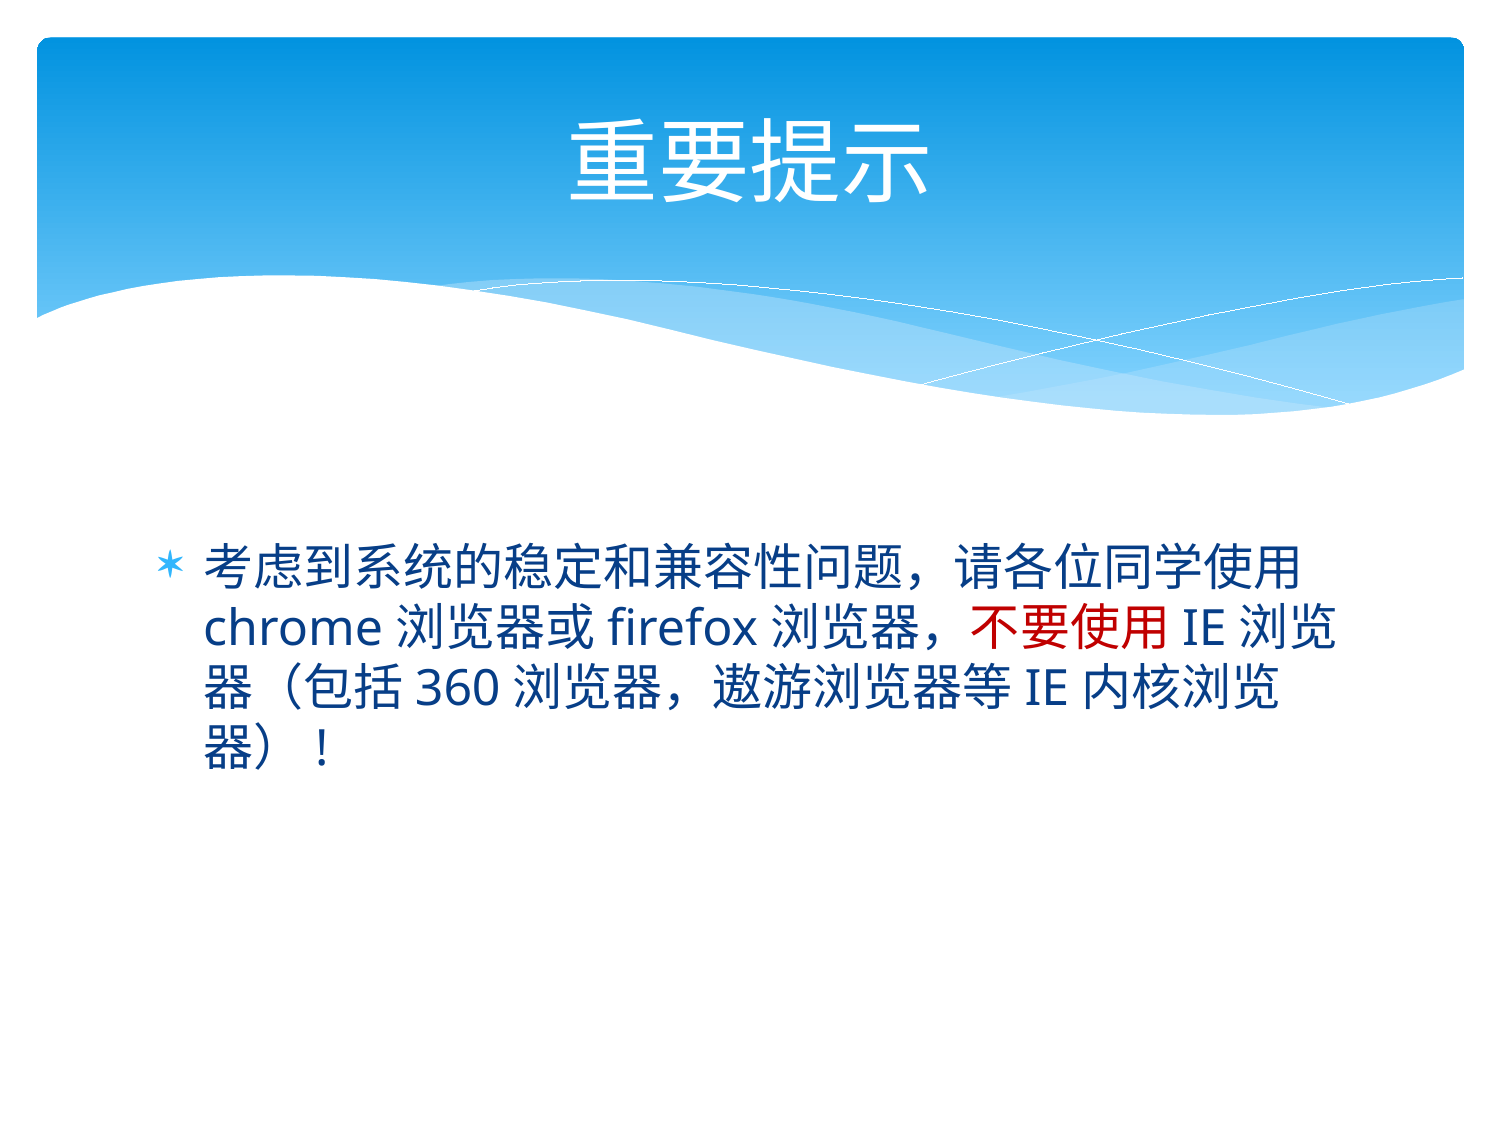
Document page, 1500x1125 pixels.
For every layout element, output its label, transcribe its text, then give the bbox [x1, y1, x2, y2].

list 考虑到系统的稳定和兼容性问题，请各位同学使用chrome浏览器或firefox浏览器，不要使用IE浏览器（包括360浏览器，遨游浏览器等IE内核浏览器）! [143, 528, 1359, 1094]
title 重要提示 [75, 55, 1425, 261]
